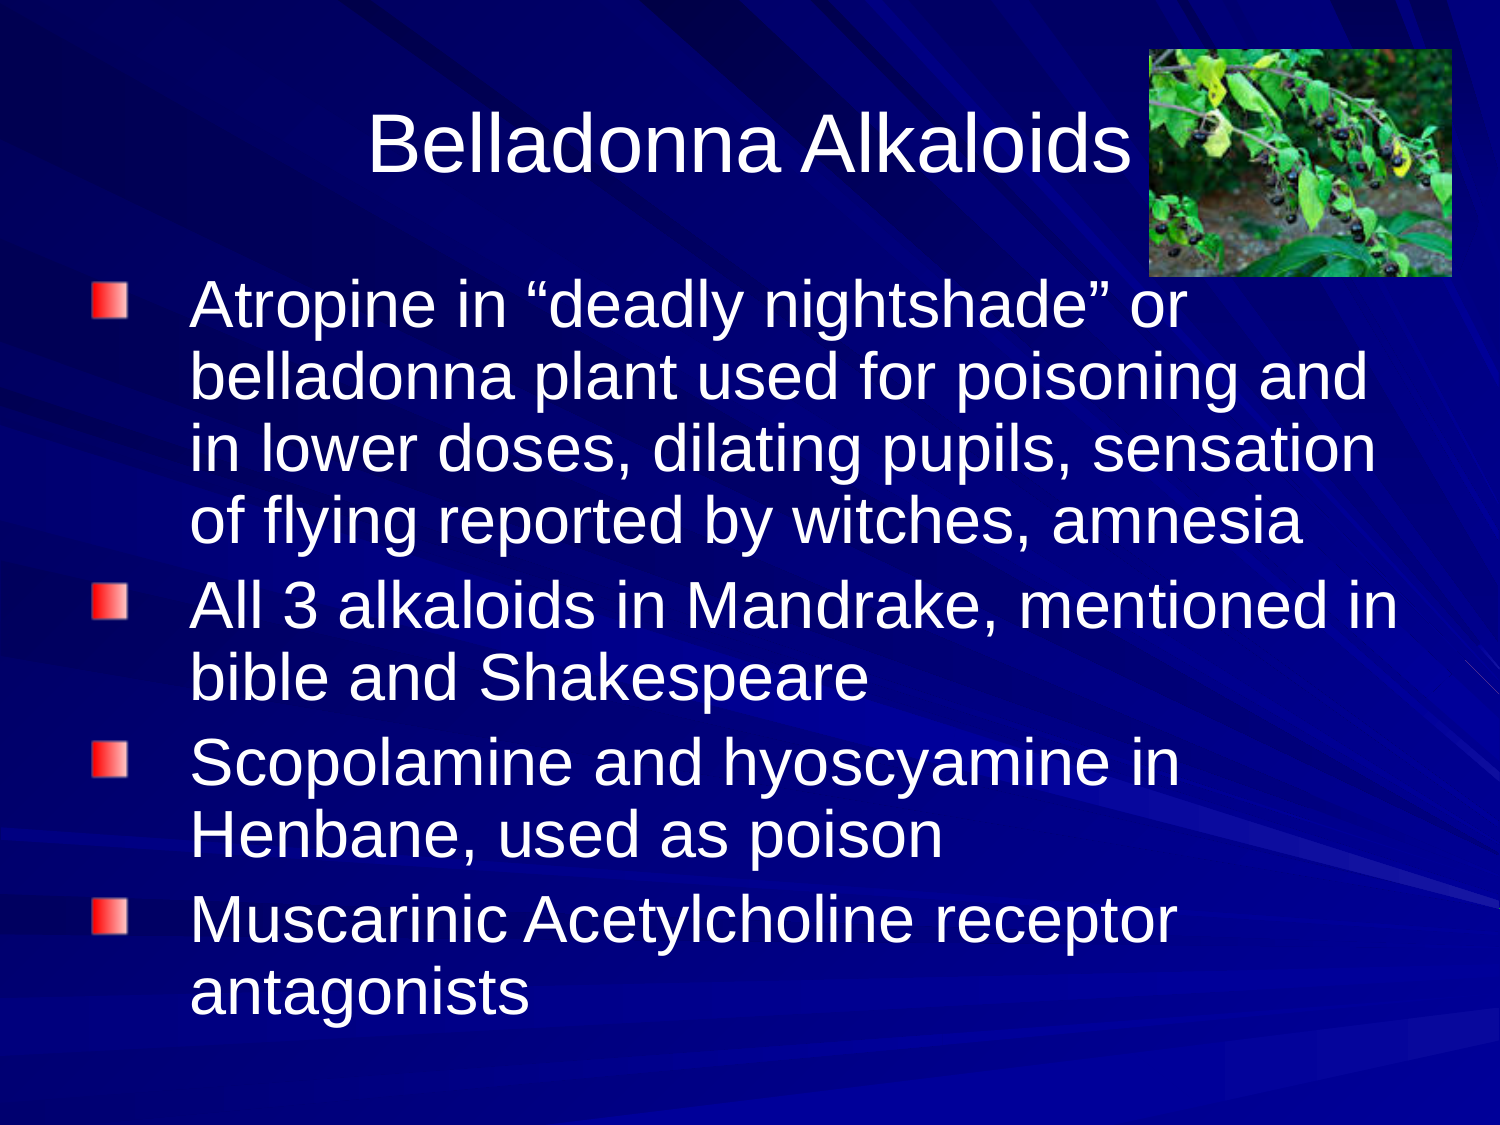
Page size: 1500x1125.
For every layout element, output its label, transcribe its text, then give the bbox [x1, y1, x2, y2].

title Belladonna Alkaloids [74, 45, 1426, 234]
picture [90, 280, 132, 323]
picture [1149, 49, 1453, 277]
list Atropine in “deadly nightshade” or belladonna plant used for poisoning and in lower doses, dilating pupils, sensation of flying reported by witches, amnesia All 3 alkaloids in Mandrake, mentioned in bible and Shakespeare Scopolamine and hyoscyamine in Henbane, used as poison Muscarinic Acetylcholine receptor antagonists [74, 262, 1426, 1006]
picture [90, 896, 132, 939]
picture [90, 581, 132, 624]
picture [90, 739, 132, 782]
